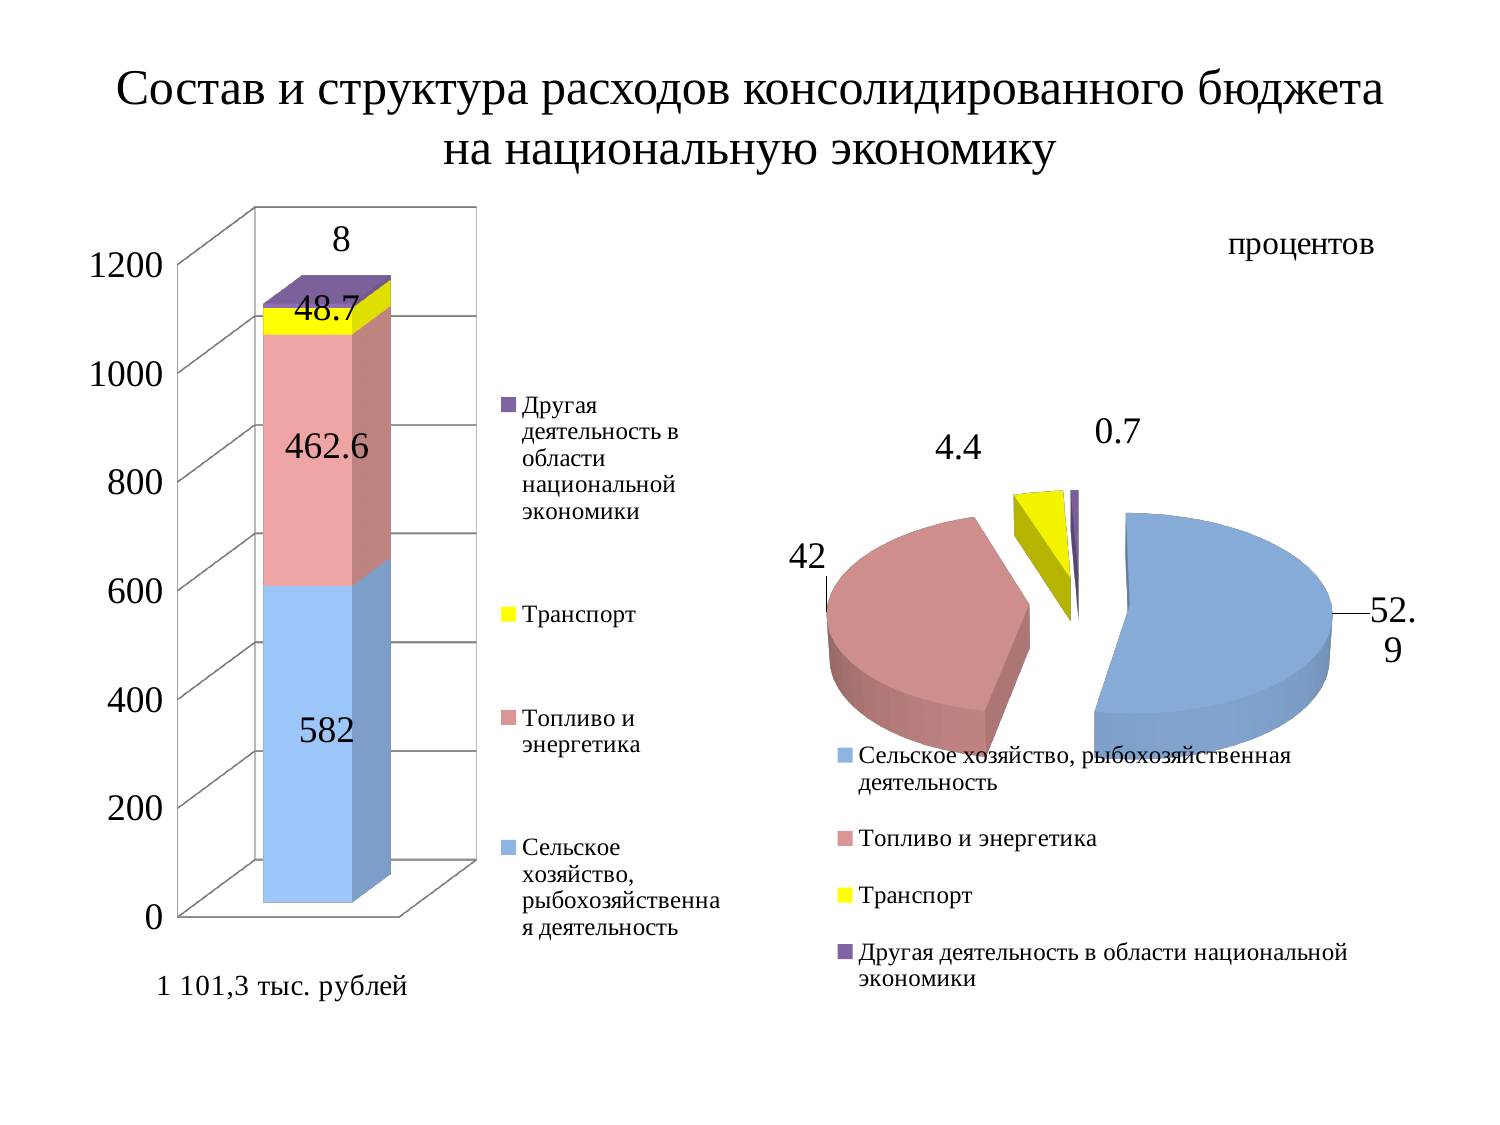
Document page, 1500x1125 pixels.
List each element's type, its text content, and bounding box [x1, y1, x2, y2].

chart [761, 195, 1426, 1036]
title Состав и структура расходов консолидированного бюджета на национальную экономику [75, 44, 1425, 185]
chart [74, 184, 738, 1036]
